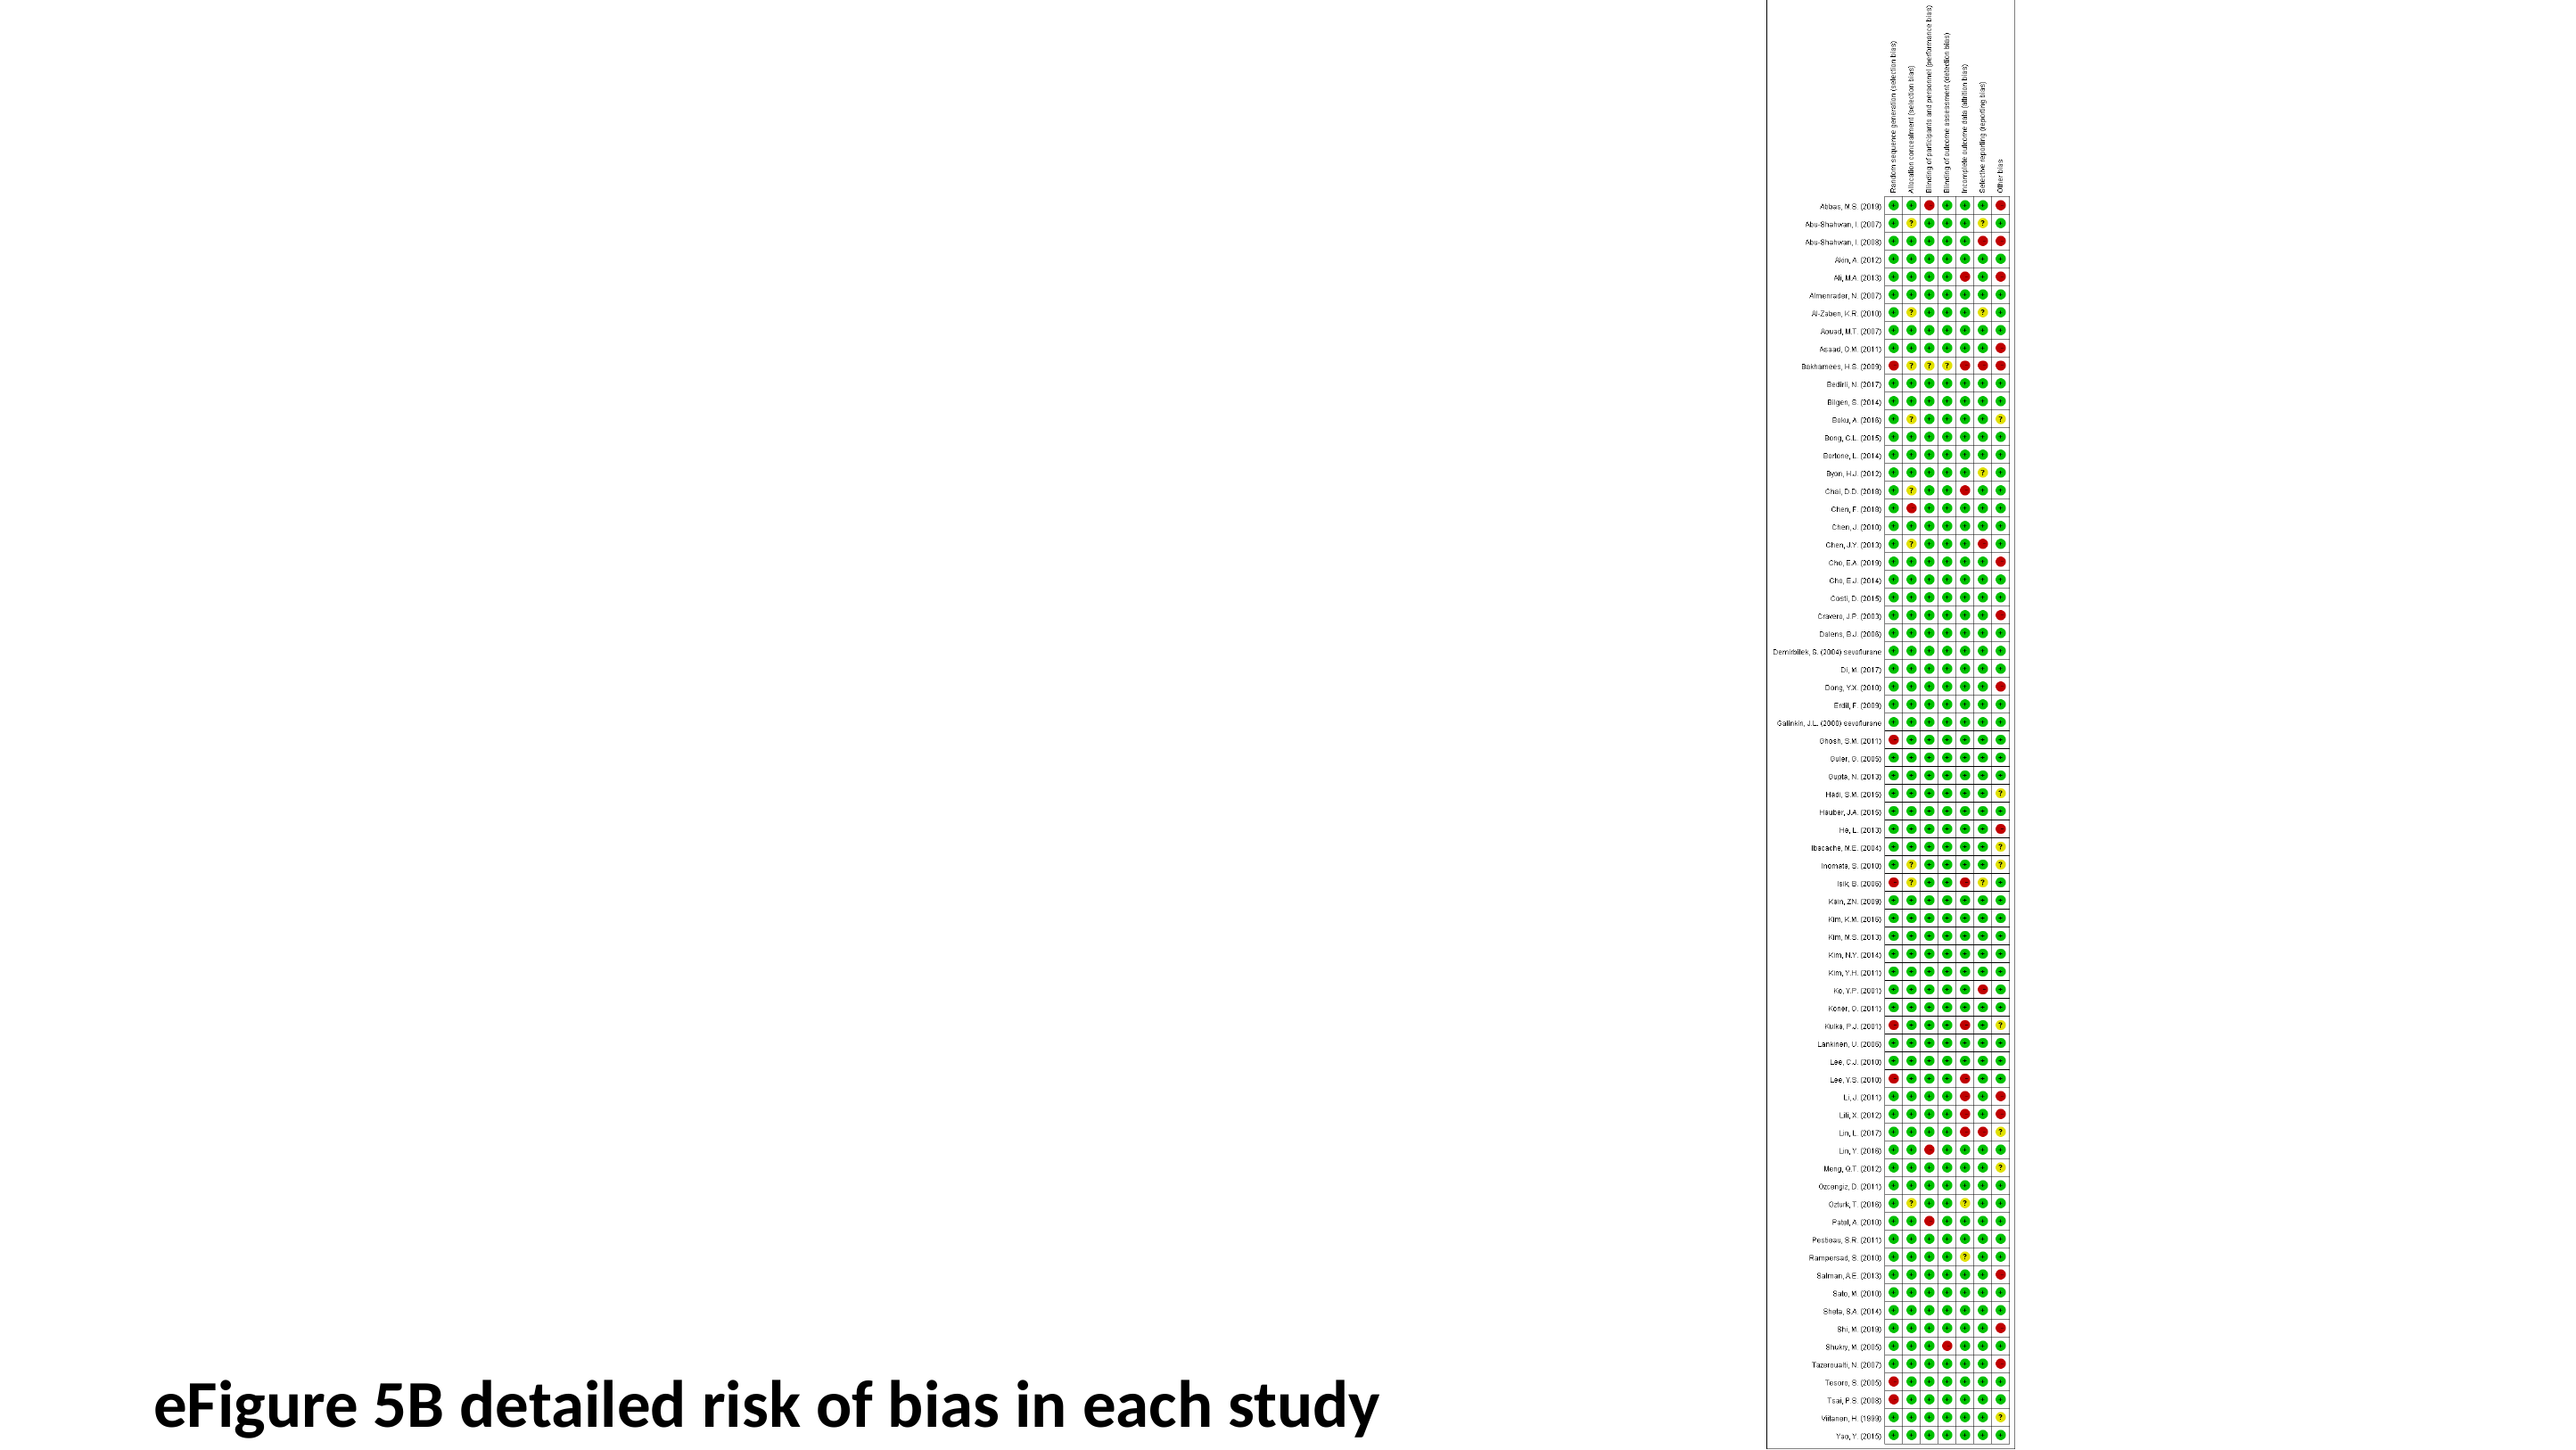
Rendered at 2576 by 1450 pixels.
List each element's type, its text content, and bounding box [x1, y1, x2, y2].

picture [1766, 0, 2015, 1449]
text_box eFigure 5B detailed risk of bias in each study [0, 1354, 1536, 1448]
